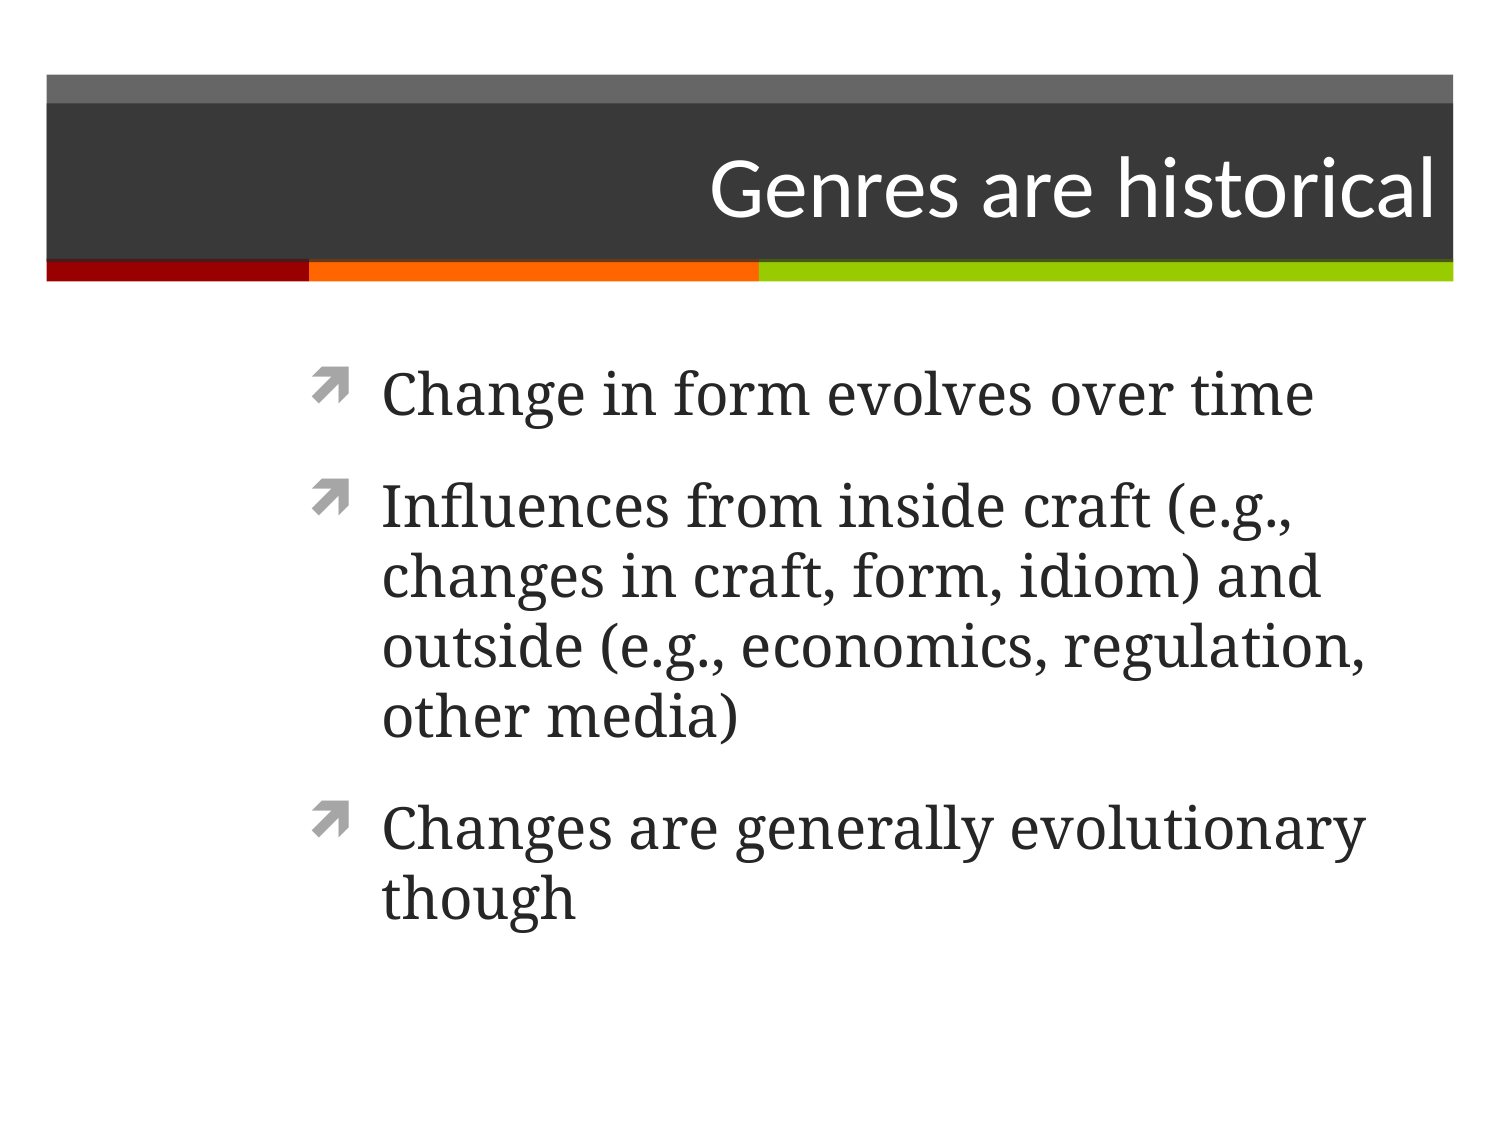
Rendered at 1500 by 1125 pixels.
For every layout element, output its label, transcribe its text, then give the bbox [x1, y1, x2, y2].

title Genres are historical [46, 103, 1454, 263]
list Change in form evolves over time Influences from inside craft (e.g., changes in craft, form, idiom) and outside (e.g., economics, regulation, other media) Changes are generally evolutionary though [292, 350, 1454, 1005]
